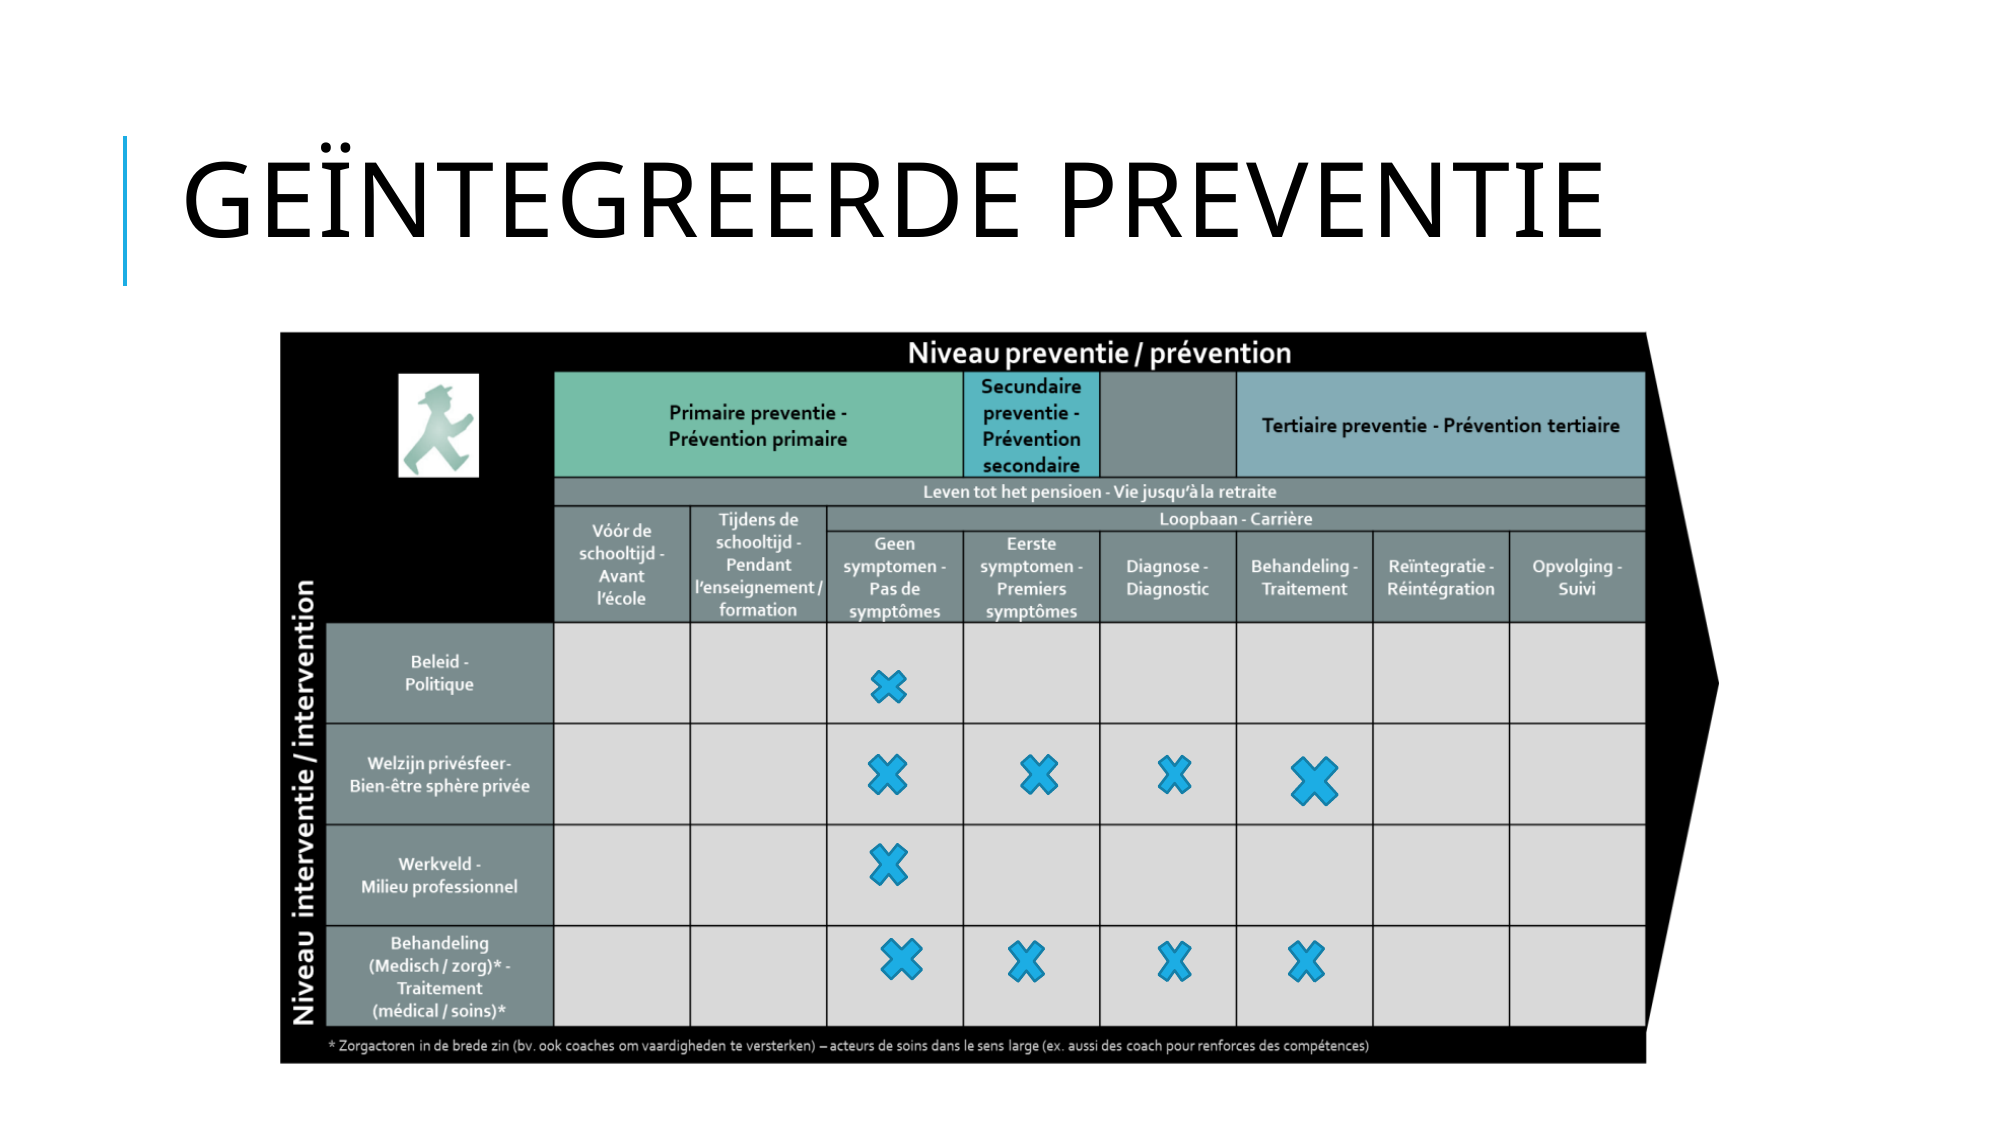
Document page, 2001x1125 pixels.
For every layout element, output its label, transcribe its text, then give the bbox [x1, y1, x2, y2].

title Geïntegreerde preventie [165, 84, 1761, 331]
picture [275, 324, 1720, 1065]
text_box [860, 663, 1348, 994]
